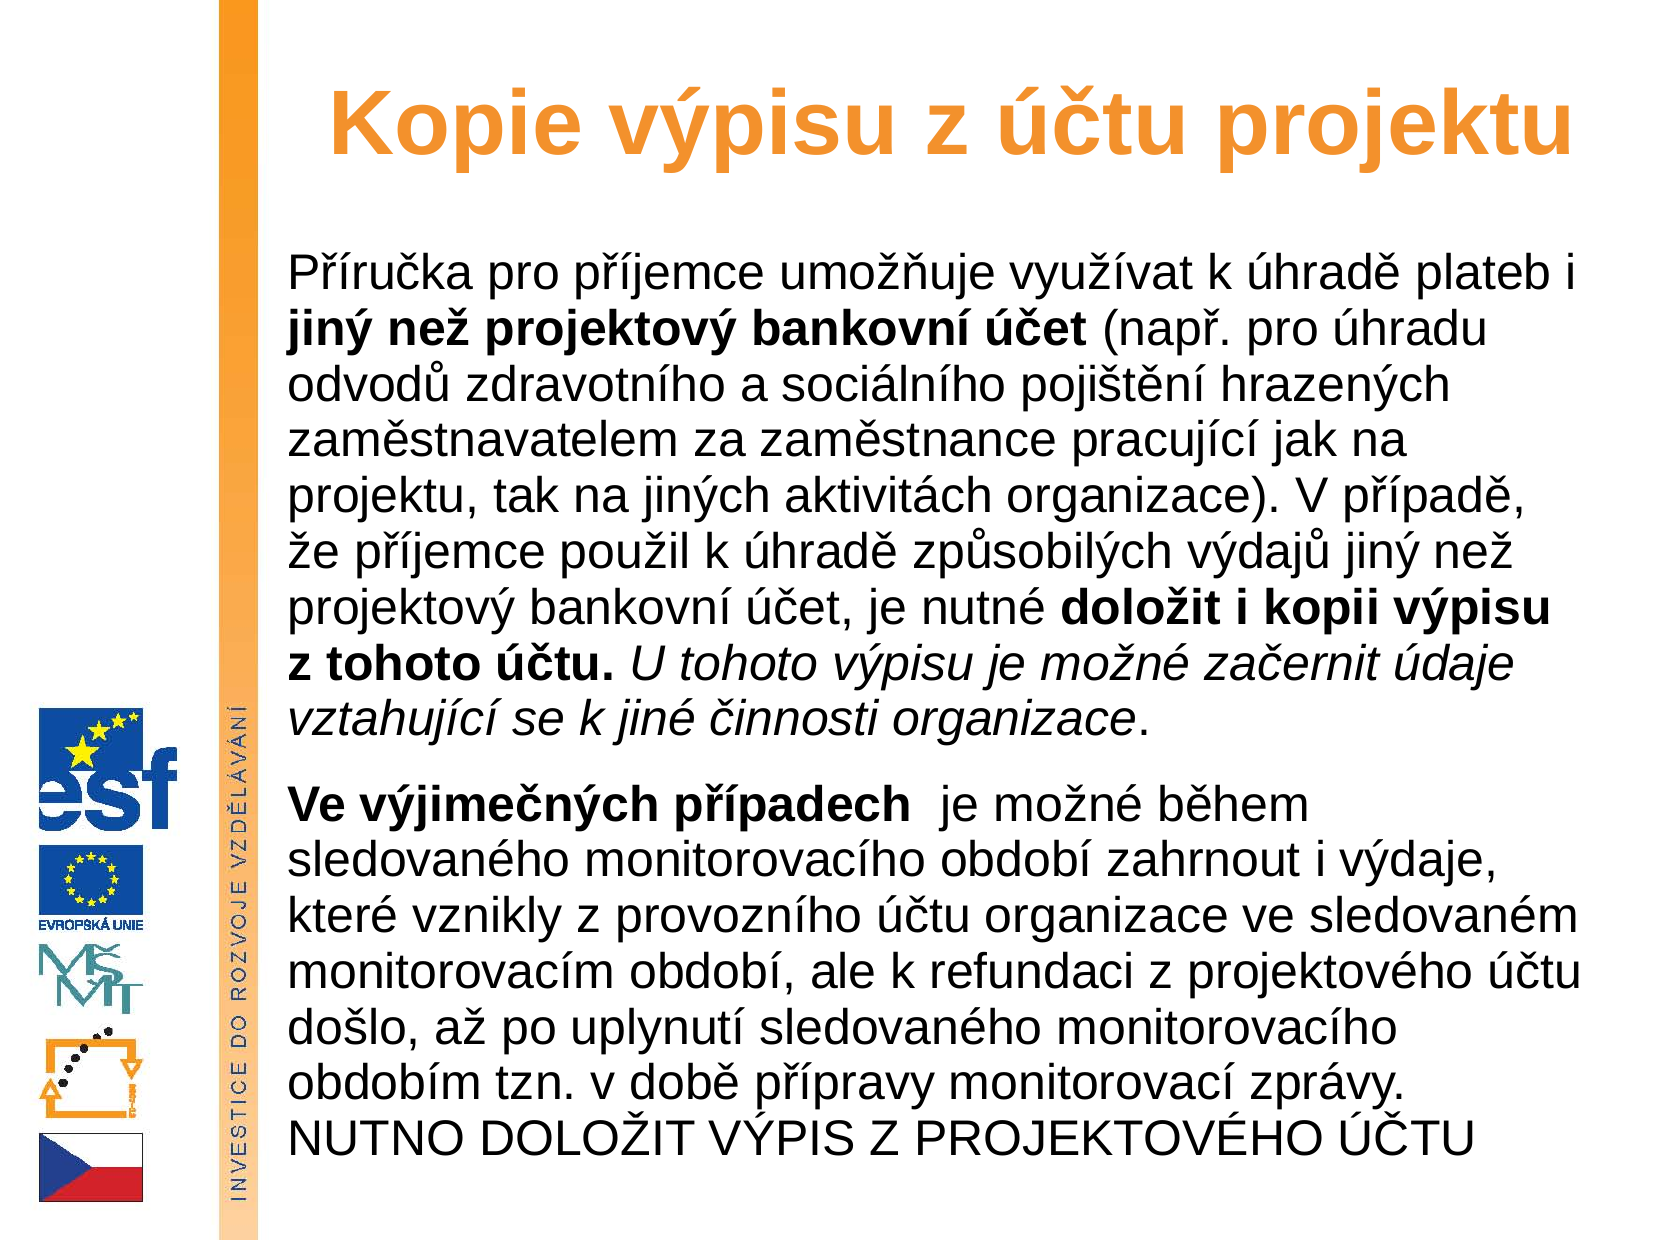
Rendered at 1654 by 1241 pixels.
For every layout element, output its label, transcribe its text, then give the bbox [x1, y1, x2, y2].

list Příručka pro příjemce umožňuje využívat k úhradě plateb i jiný než projektový bankovní účet (např. pro úhradu odvodů zdravotního a sociálního pojištění hrazených zaměstnavatelem za zaměstnance pracující jak na projektu, tak na jiných aktivitách organizace). V případě, že příjemce použil k úhradě způsobilých výdajů jiný než projektový bankovní účet, je nutné doložit i kopii výpisu z tohoto účtu. U tohoto výpisu je možné začernit údaje vztahující se k jiné činnosti organizace. Ve výjimečných případech je možné během sledovaného monitorovacího období zahrnout i výdaje, které vznikly z provozního účtu organizace ve sledovaném monitorovacím období, ale k refundaci z projektového účtu došlo, až po uplynutí sledovaného monitorovacího obdobím tzn. v době přípravy monitorovací zprávy. NUTNO DOLOŽIT VÝPIS Z PROJEKTOVÉHO ÚČTU [287, 244, 1589, 1183]
picture [0, 0, 1654, 1240]
title Kopie výpisu z účtu projektu [252, 57, 1654, 175]
